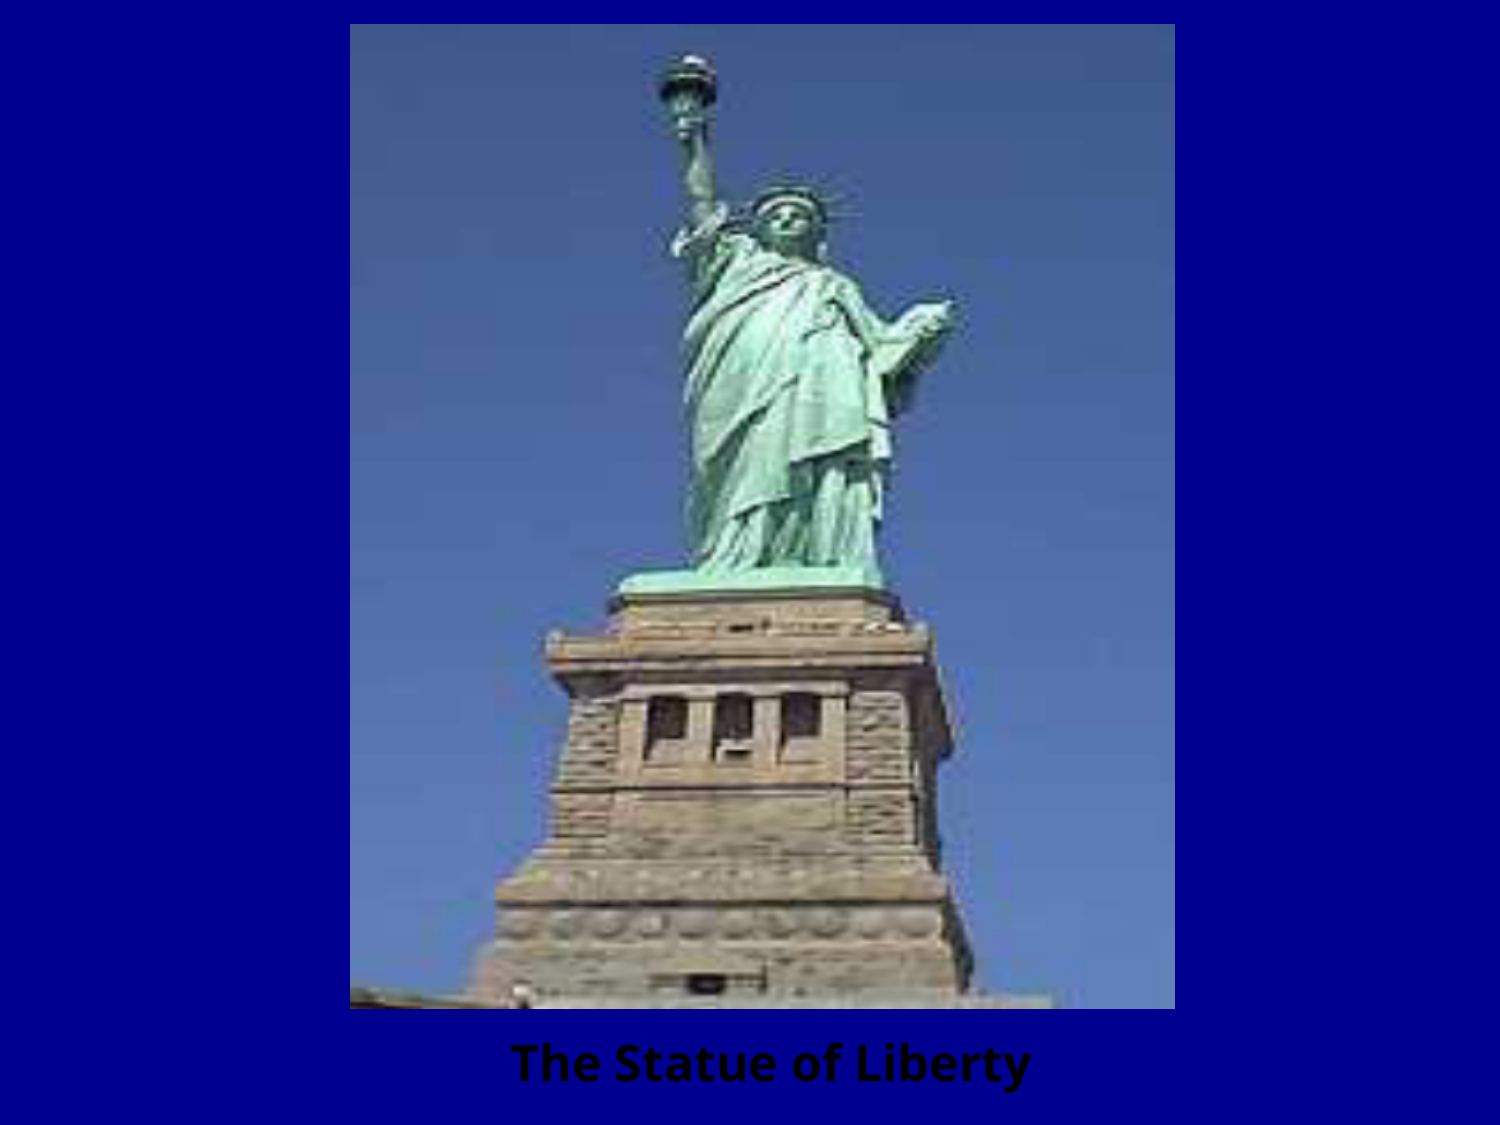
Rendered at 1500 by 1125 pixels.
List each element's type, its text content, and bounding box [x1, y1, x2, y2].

picture [349, 24, 1176, 1009]
text_box The Statue of Liberty [495, 1024, 1048, 1099]
